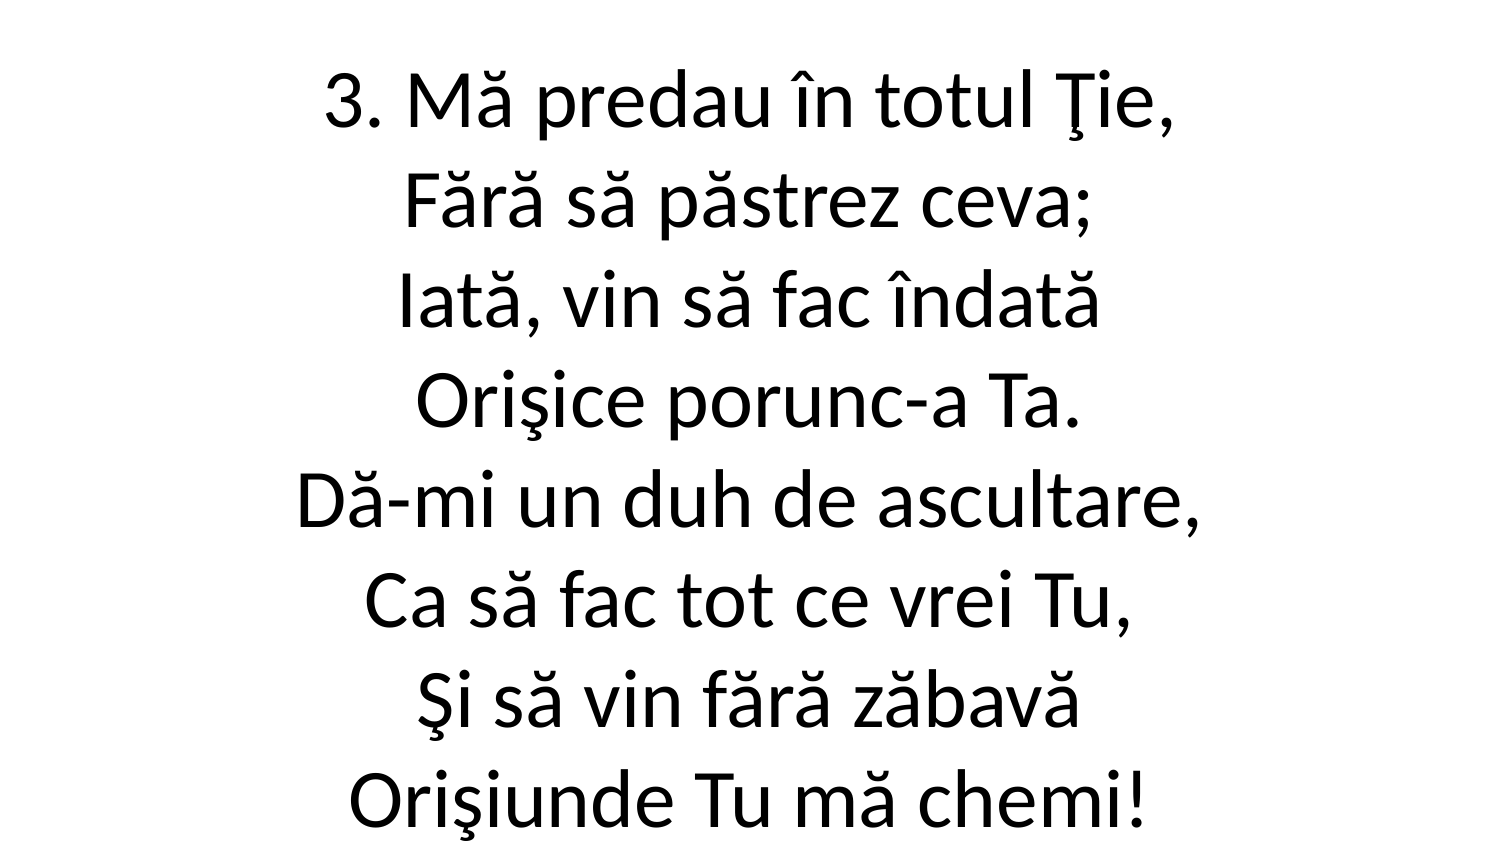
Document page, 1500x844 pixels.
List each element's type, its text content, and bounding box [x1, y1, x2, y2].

text_box 3. Mă predau în totul Ţie, Fără să păstrez ceva; Iată, vin să fac îndată Orişice porunc-a Ta. Dă-mi un duh de ascultare, Ca să fac tot ce vrei Tu, Şi să vin fără zăbavă Orişiunde Tu mă chemi! [280, 0, 1220, 844]
